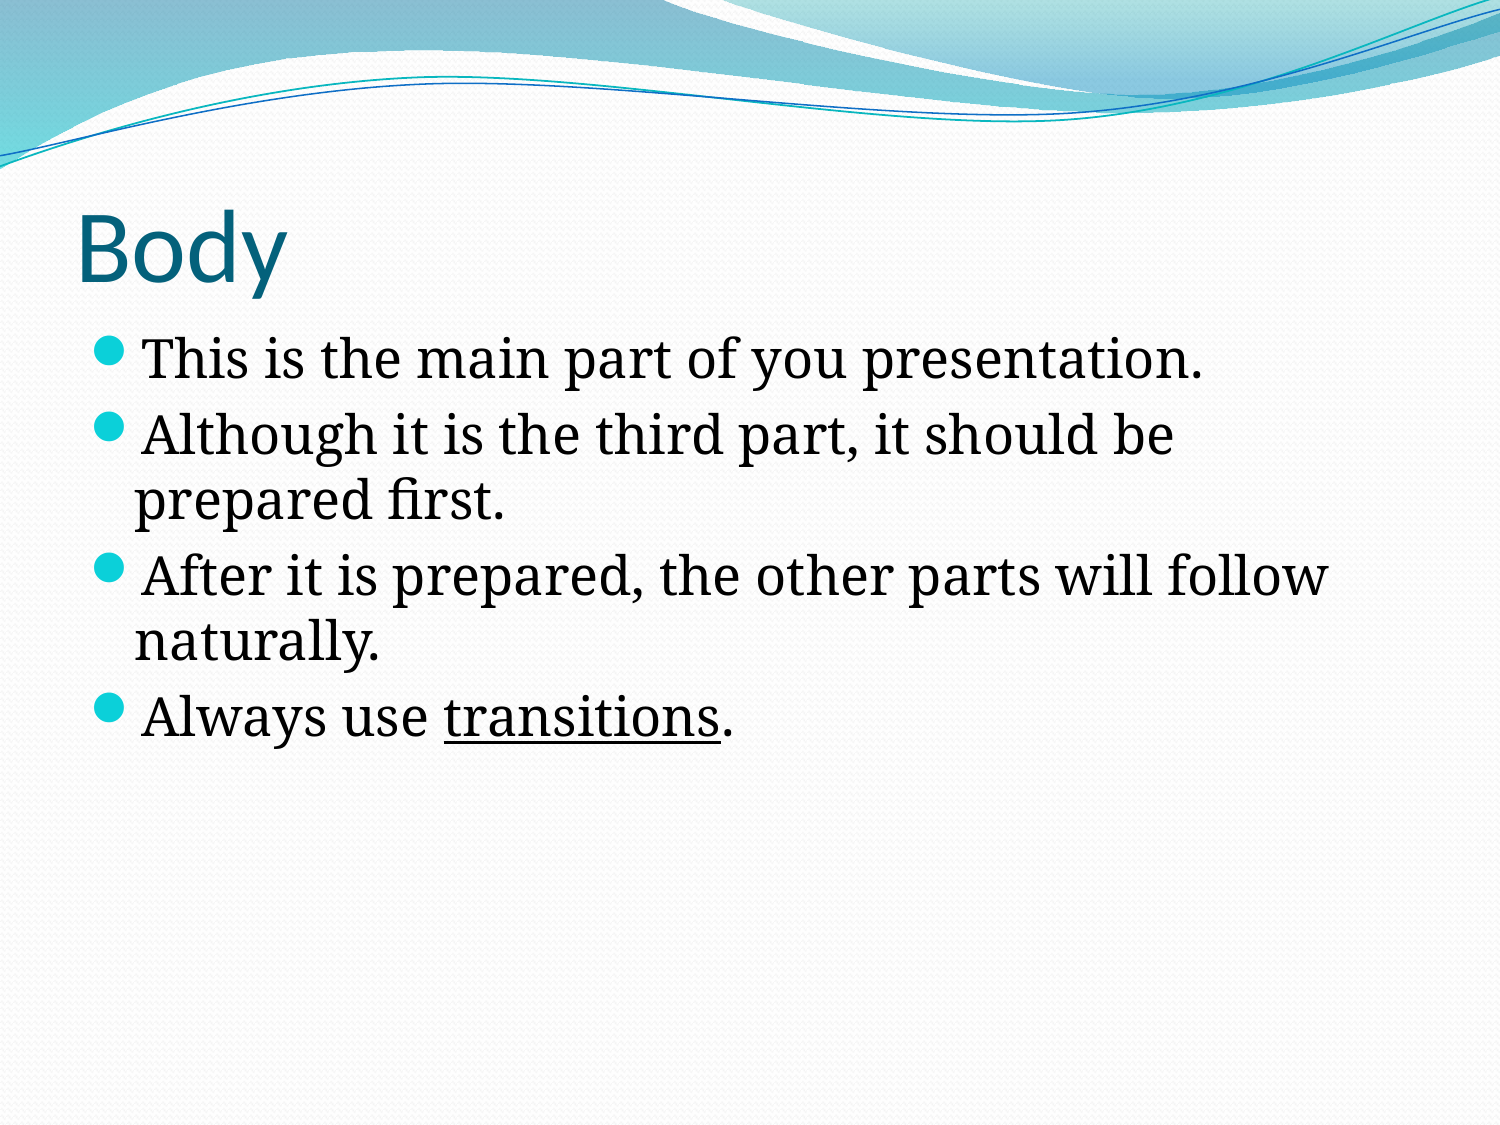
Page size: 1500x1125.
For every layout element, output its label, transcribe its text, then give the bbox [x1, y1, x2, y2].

list This is the main part of you presentation. Although it is the third part, it should be prepared first. After it is prepared, the other parts will follow naturally. Always use transitions. [75, 317, 1425, 1038]
title Body [75, 115, 1425, 303]
